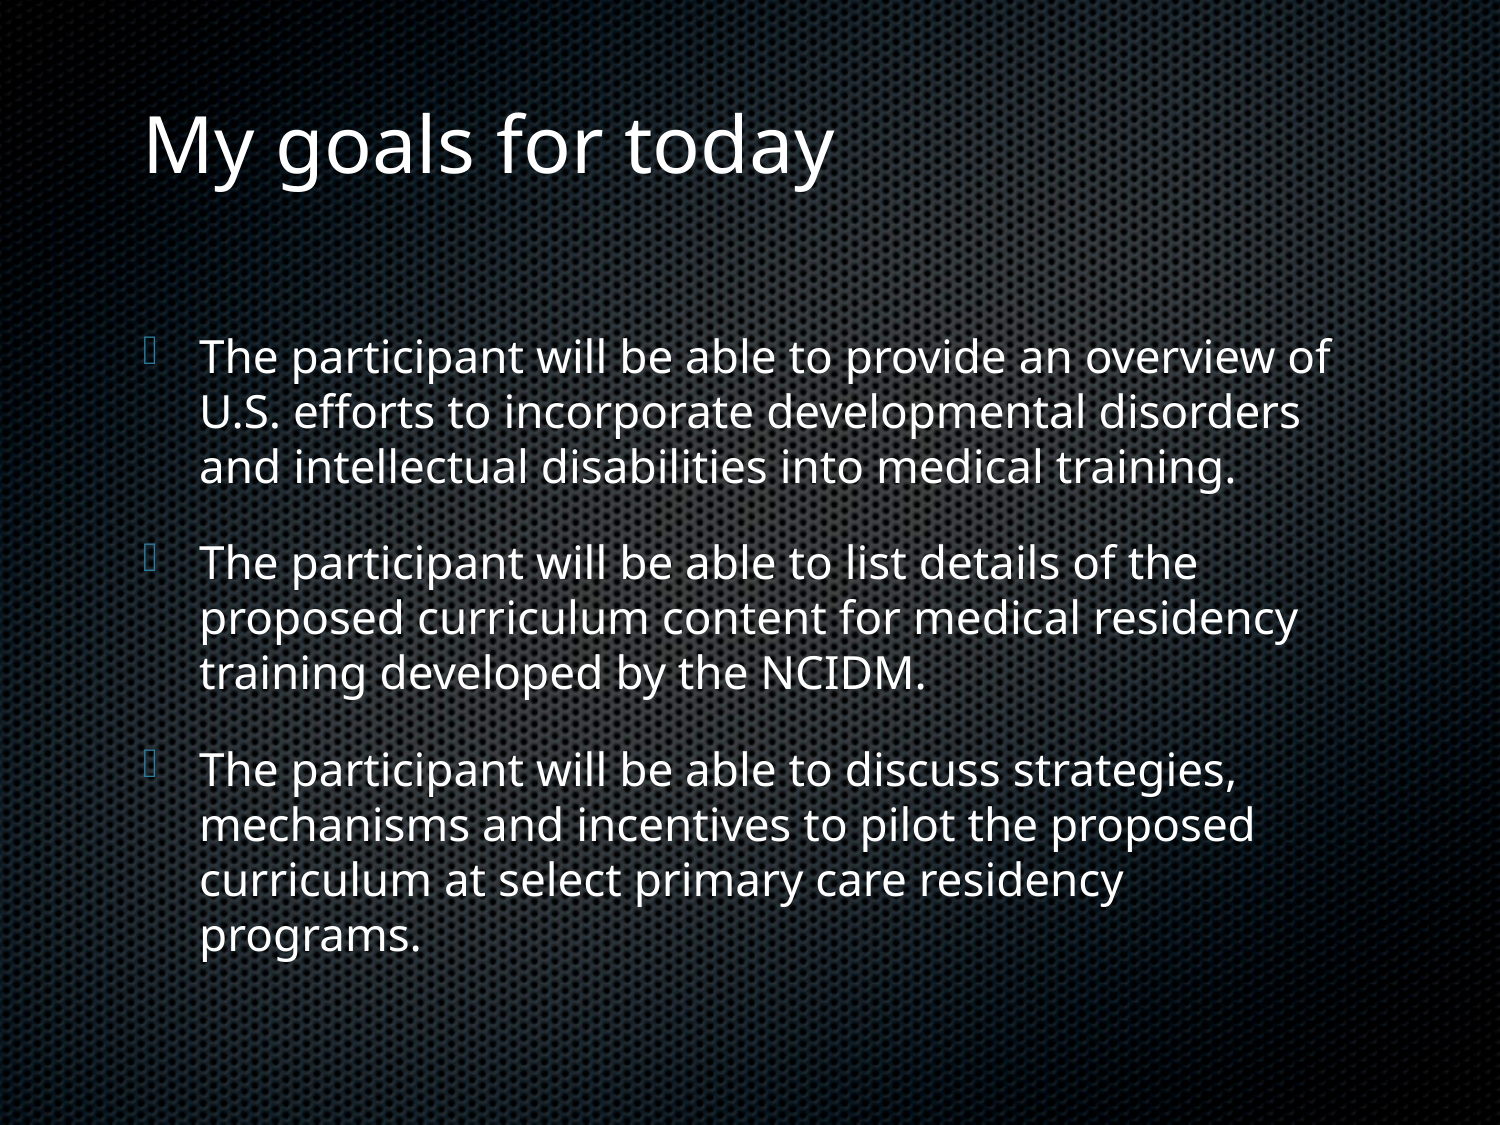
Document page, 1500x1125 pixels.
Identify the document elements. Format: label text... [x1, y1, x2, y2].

title My goals for today [127, 48, 1373, 237]
list The participant will be able to provide an overview of U.S. efforts to incorporate developmental disorders and intellectual disabilities into medical training. The participant will be able to list details of the proposed curriculum content for medical residency training developed by the NCIDM. The participant will be able to discuss strategies, mechanisms and incentives to pilot the proposed curriculum at select primary care residency programs. [127, 319, 1373, 978]
picture [0, 0, 1500, 1125]
